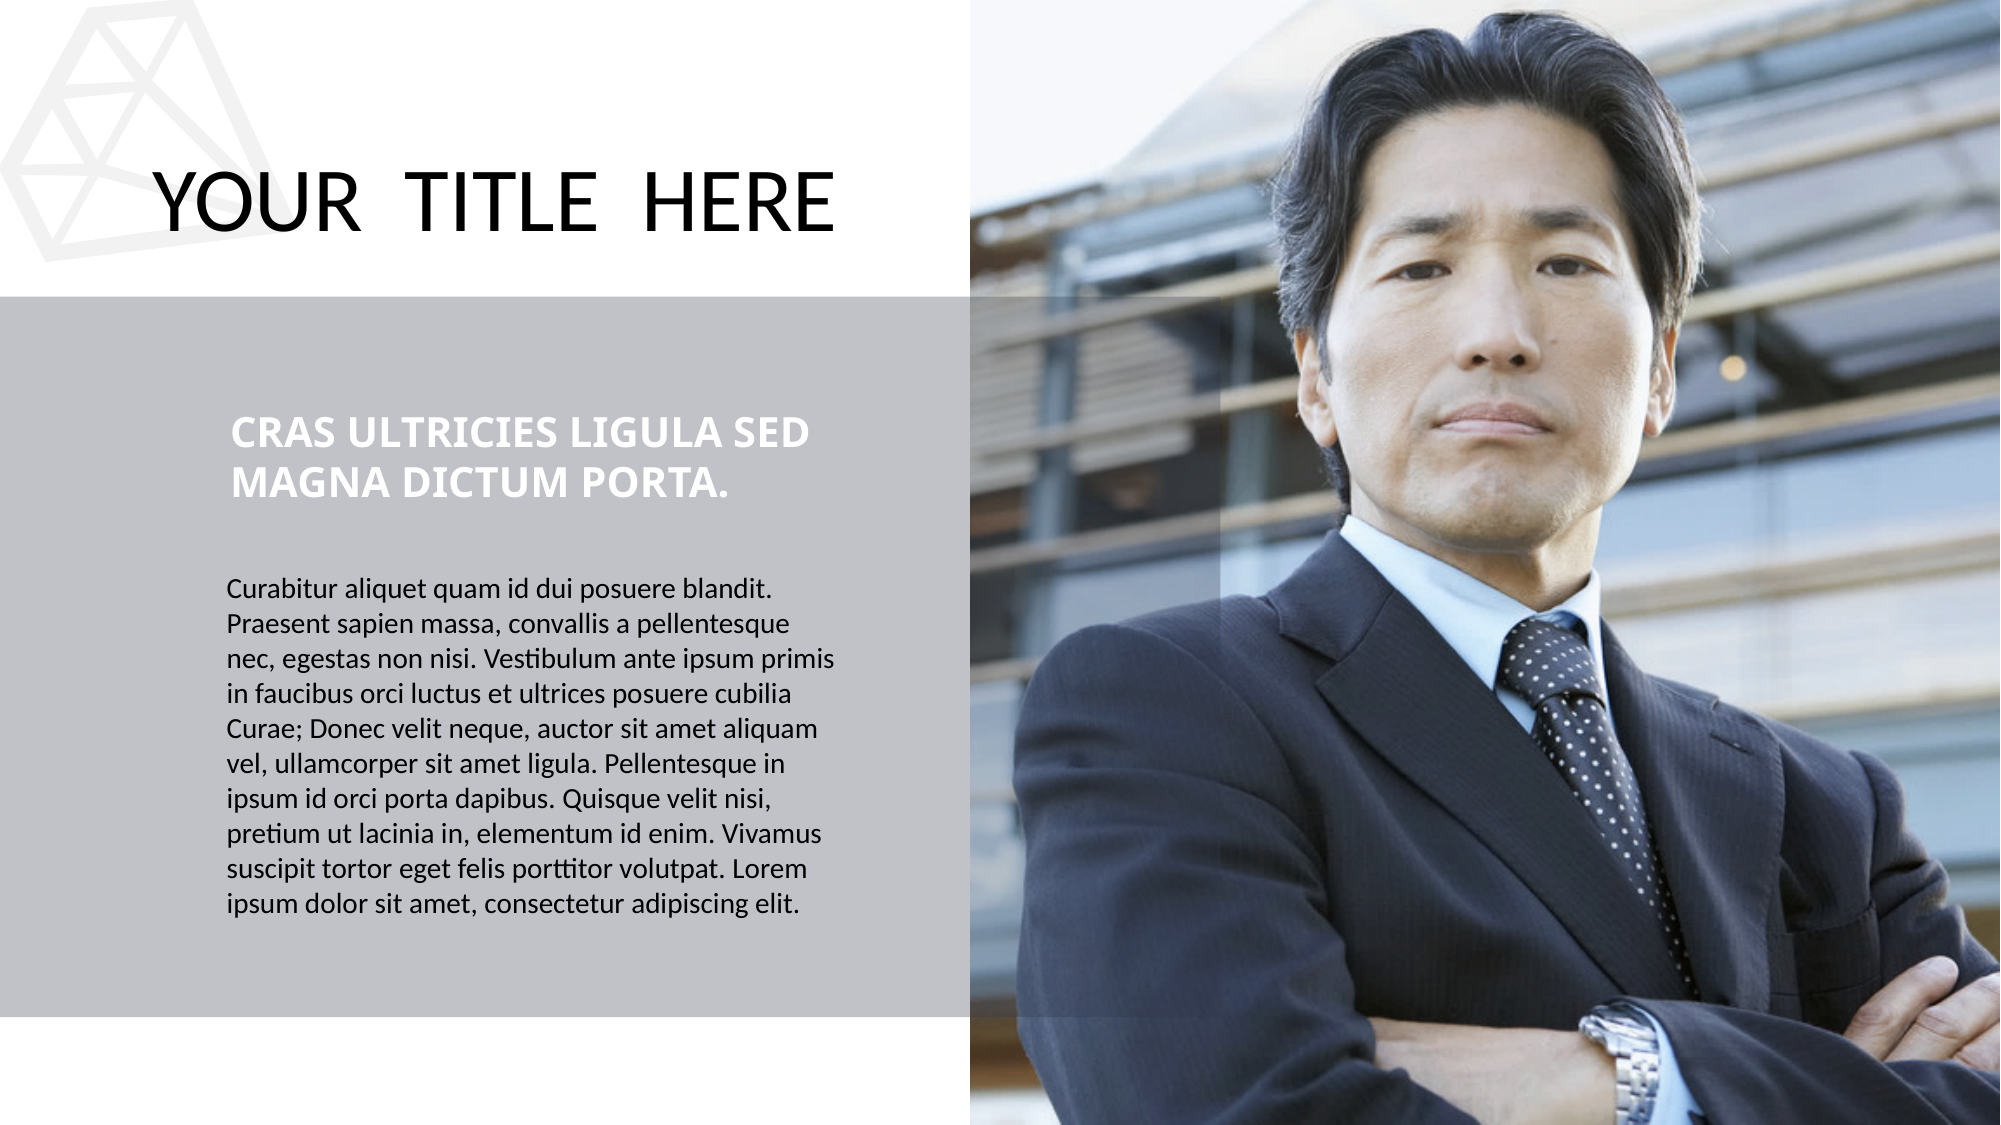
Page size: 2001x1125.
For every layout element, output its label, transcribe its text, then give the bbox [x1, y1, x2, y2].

text_box CRAS ULTRICIES LIGULA SED MAGNA DICTUM PORTA. [215, 398, 856, 514]
text_box Curabitur aliquet quam id dui posuere blandit. Praesent sapien massa, convallis a pellentesque nec, egestas non nisi. Vestibulum ante ipsum primis in faucibus orci luctus et ultrices posuere cubilia Curae; Donec velit neque, auctor sit amet aliquam vel, ullamcorper sit amet ligula. Pellentesque in ipsum id orci porta dapibus. Quisque velit nisi, pretium ut lacinia in, elementum id enim. Vivamus suscipit tortor eget felis porttitor volutpat. Lorem ipsum dolor sit amet, consectetur adipiscing elit. [211, 562, 860, 927]
picture [970, 0, 2000, 1125]
text_box [0, 296, 970, 1018]
title YOUR TITLE HERE [137, 59, 970, 259]
